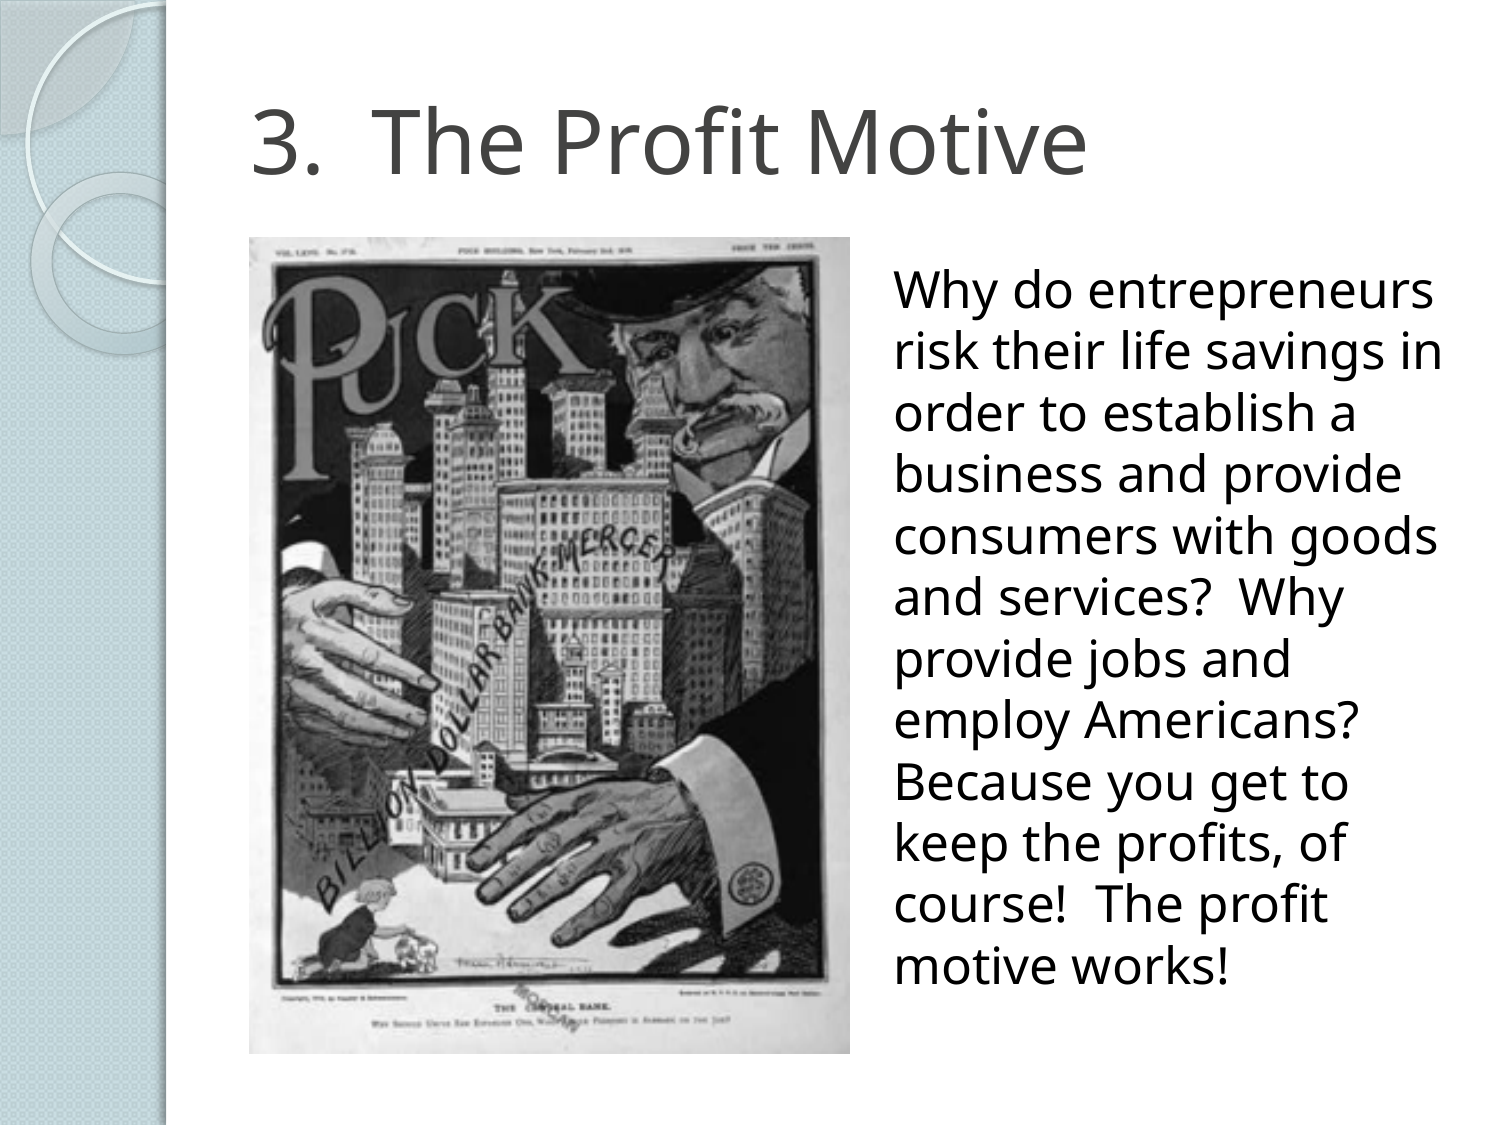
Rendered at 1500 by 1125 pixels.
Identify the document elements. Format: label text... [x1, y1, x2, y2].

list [249, 237, 851, 1054]
list Why do entrepreneurs risk their life savings in order to establish a business and provide consumers with goods and services? Why provide jobs and employ Americans? Because you get to keep the profits, of course! The profit motive works! [865, 249, 1466, 1015]
title 3. The Profit Motive [235, 45, 1466, 233]
